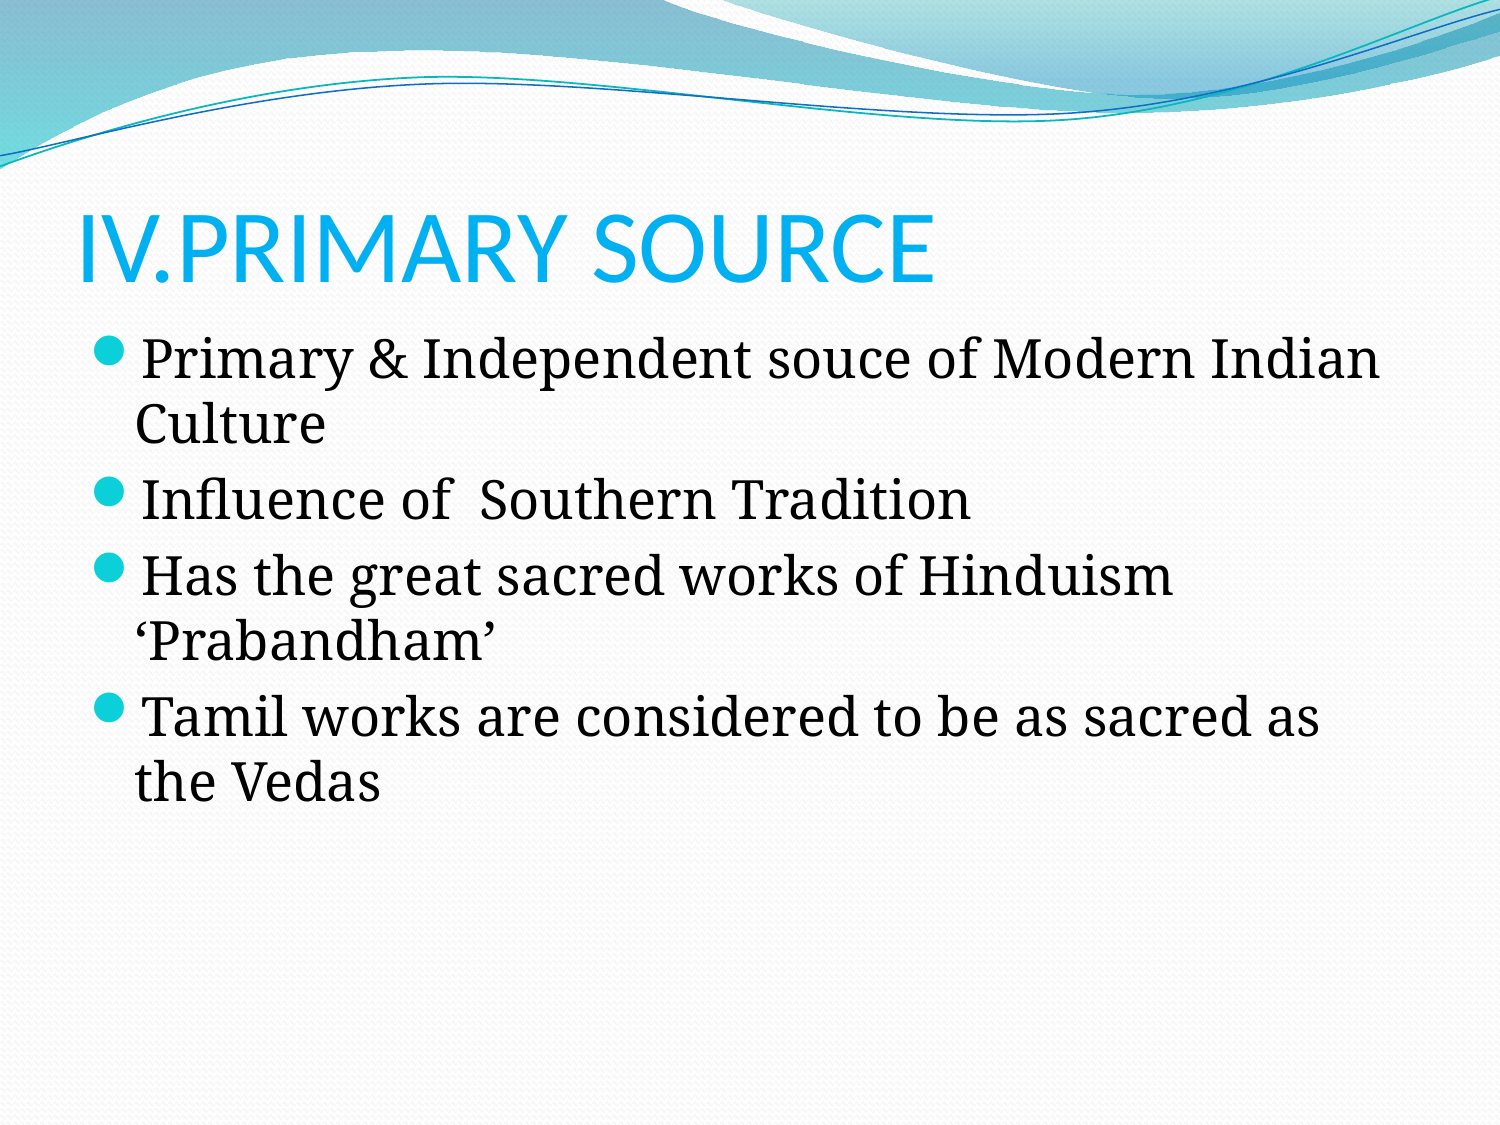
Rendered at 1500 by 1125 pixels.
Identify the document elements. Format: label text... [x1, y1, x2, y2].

title IV.PRIMARY SOURCE [75, 115, 1425, 303]
list Primary & Independent souce of Modern Indian Culture Influence of Southern Tradition Has the great sacred works of Hinduism ‘Prabandham’ Tamil works are considered to be as sacred as the Vedas [75, 317, 1425, 1038]
